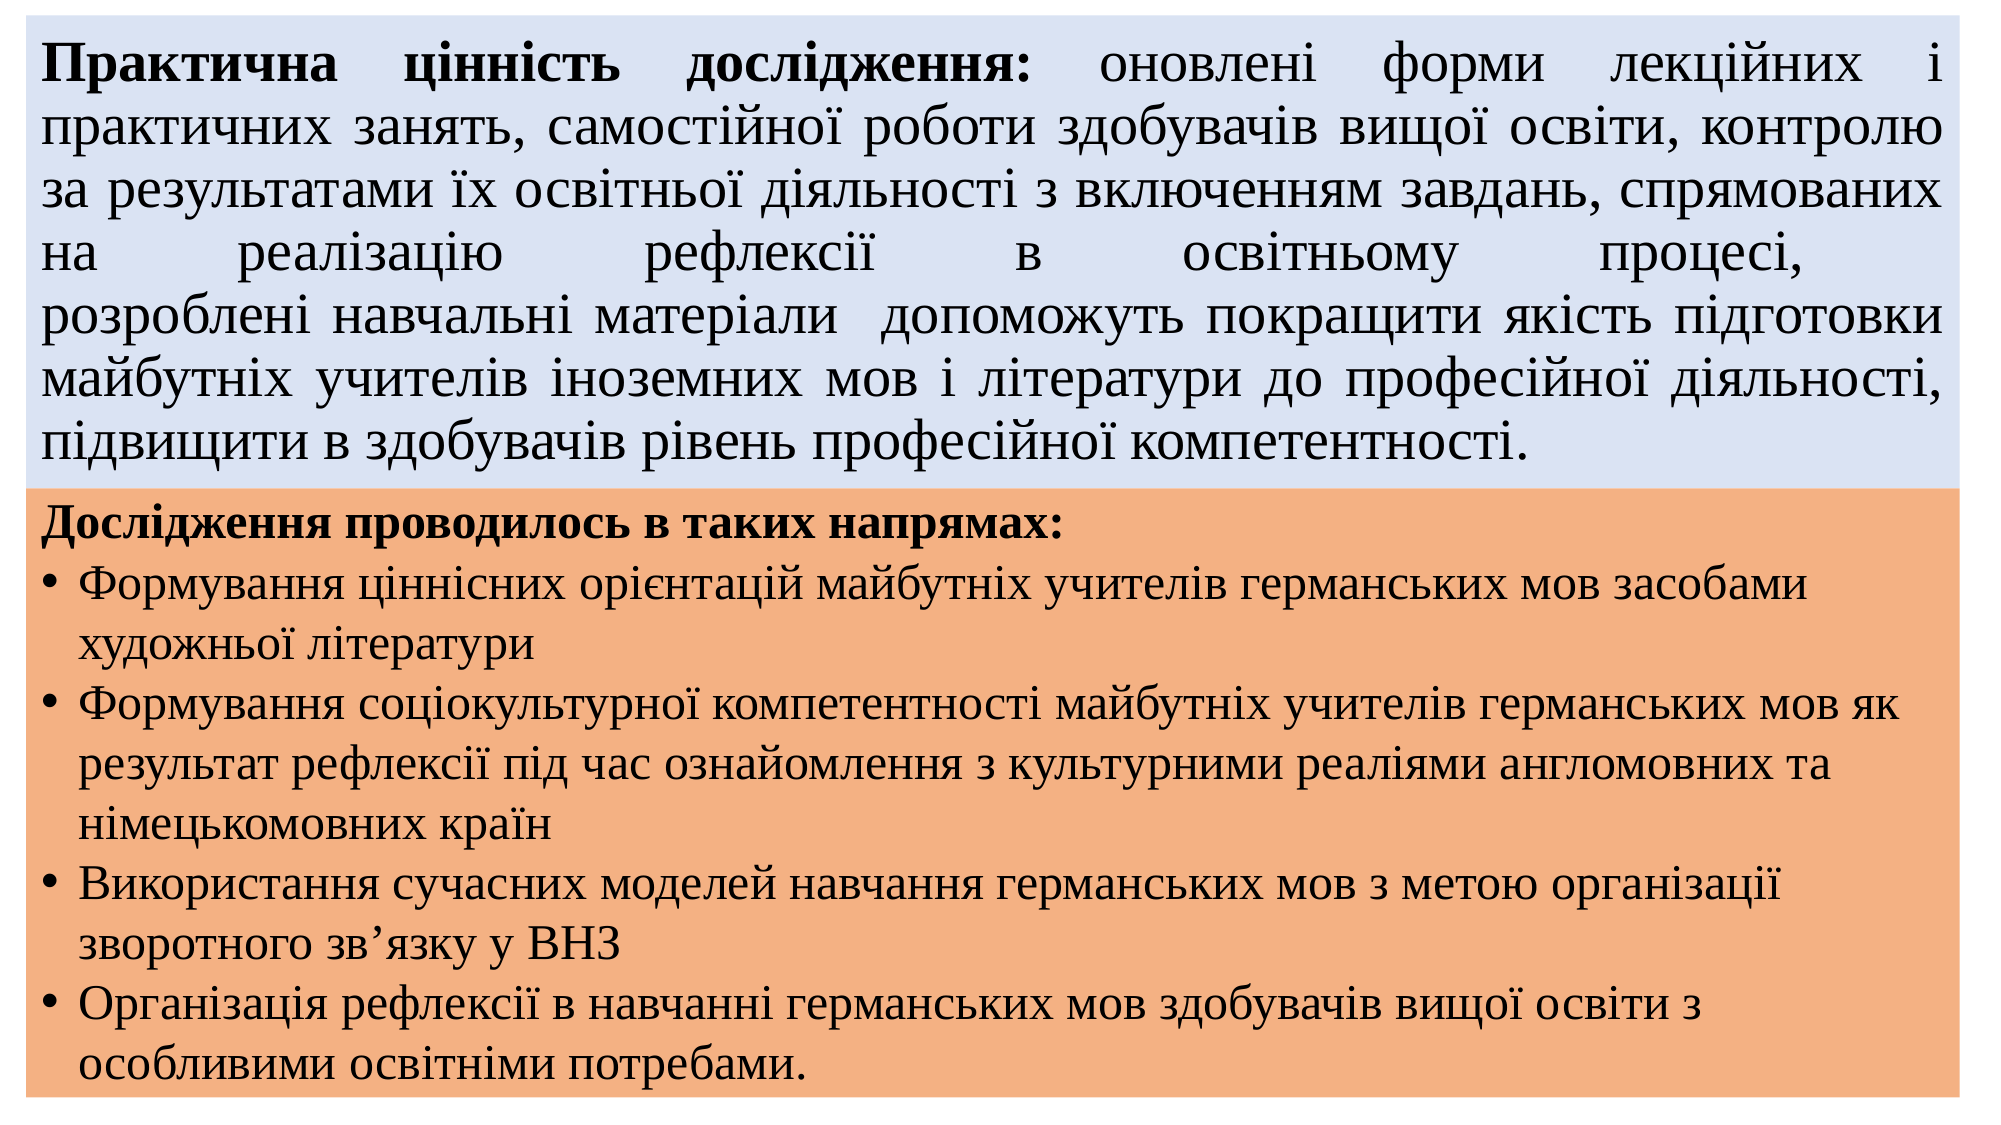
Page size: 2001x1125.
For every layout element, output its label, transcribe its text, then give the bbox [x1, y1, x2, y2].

list Дослідження проводилось в таких напрямах: Формування ціннісних орієнтацій майбутніх учителів германських мов засобами художньої літератури Формування соціокультурної компетентності майбутніх учителів германських мов як результат рефлексії під час ознайомлення з культурними реаліями англомовних та німецькомовних країн Використання сучасних моделей навчання германських мов з метою організації зворотного зв’язку у ВНЗ Організація рефлексії в навчанні германських мов здобувачів вищої освіти з особливими освітніми потребами. [26, 488, 1960, 1098]
title Практична цінність дослідження: оновлені форми лекційних і практичних занять, самостійної роботи здобувачів вищої освіти, контролю за результатами їх освітньої діяльності з включенням завдань, спрямованих на реалізацію рефлексії в освітньому процесі, розроблені навчальні матеріали допоможуть покращити якість підготовки майбутніх учителів іноземних мов і літератури до професійної діяльності, підвищити в здобувачів рівень професійної компетентності. [26, 15, 1960, 488]
